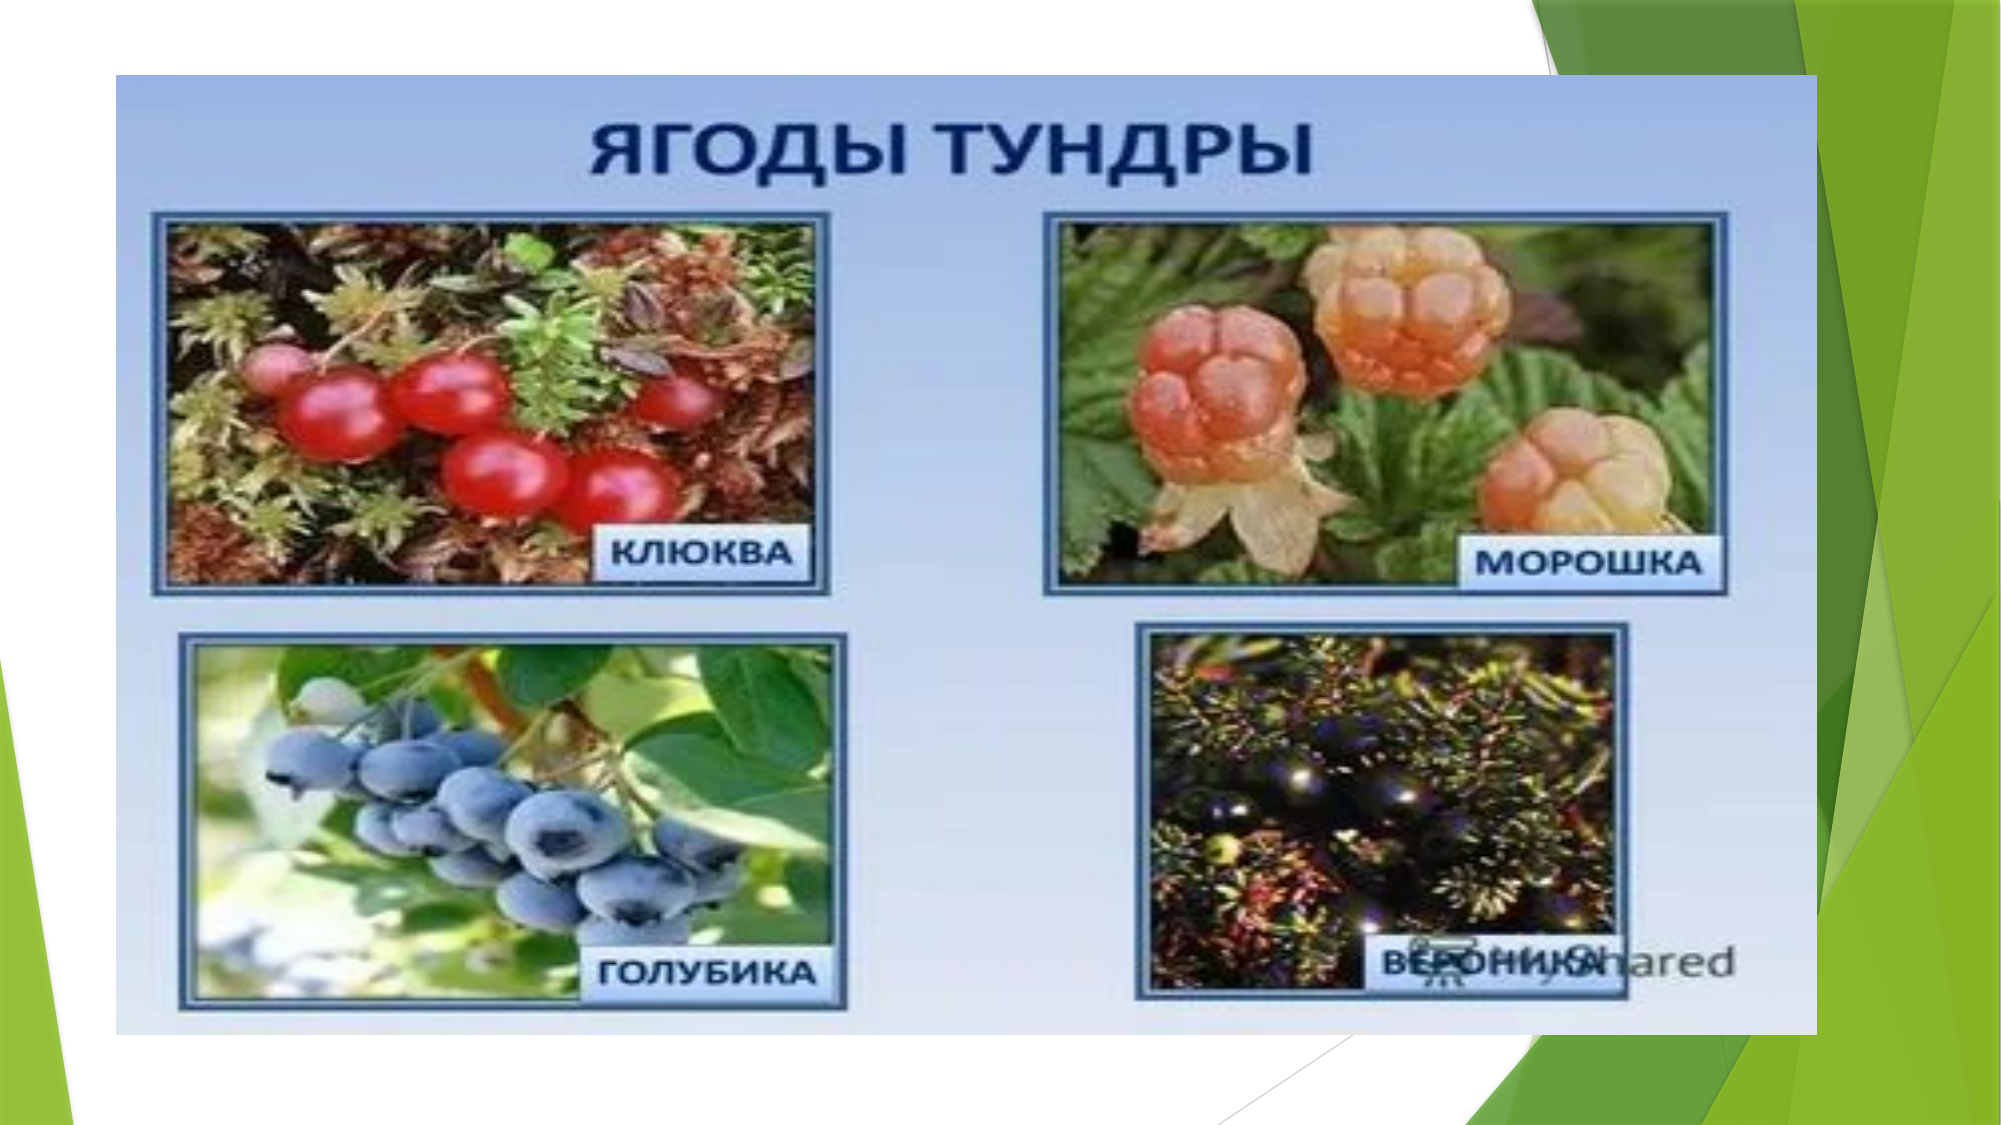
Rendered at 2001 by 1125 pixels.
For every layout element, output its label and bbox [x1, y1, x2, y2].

picture [116, 75, 1818, 1036]
